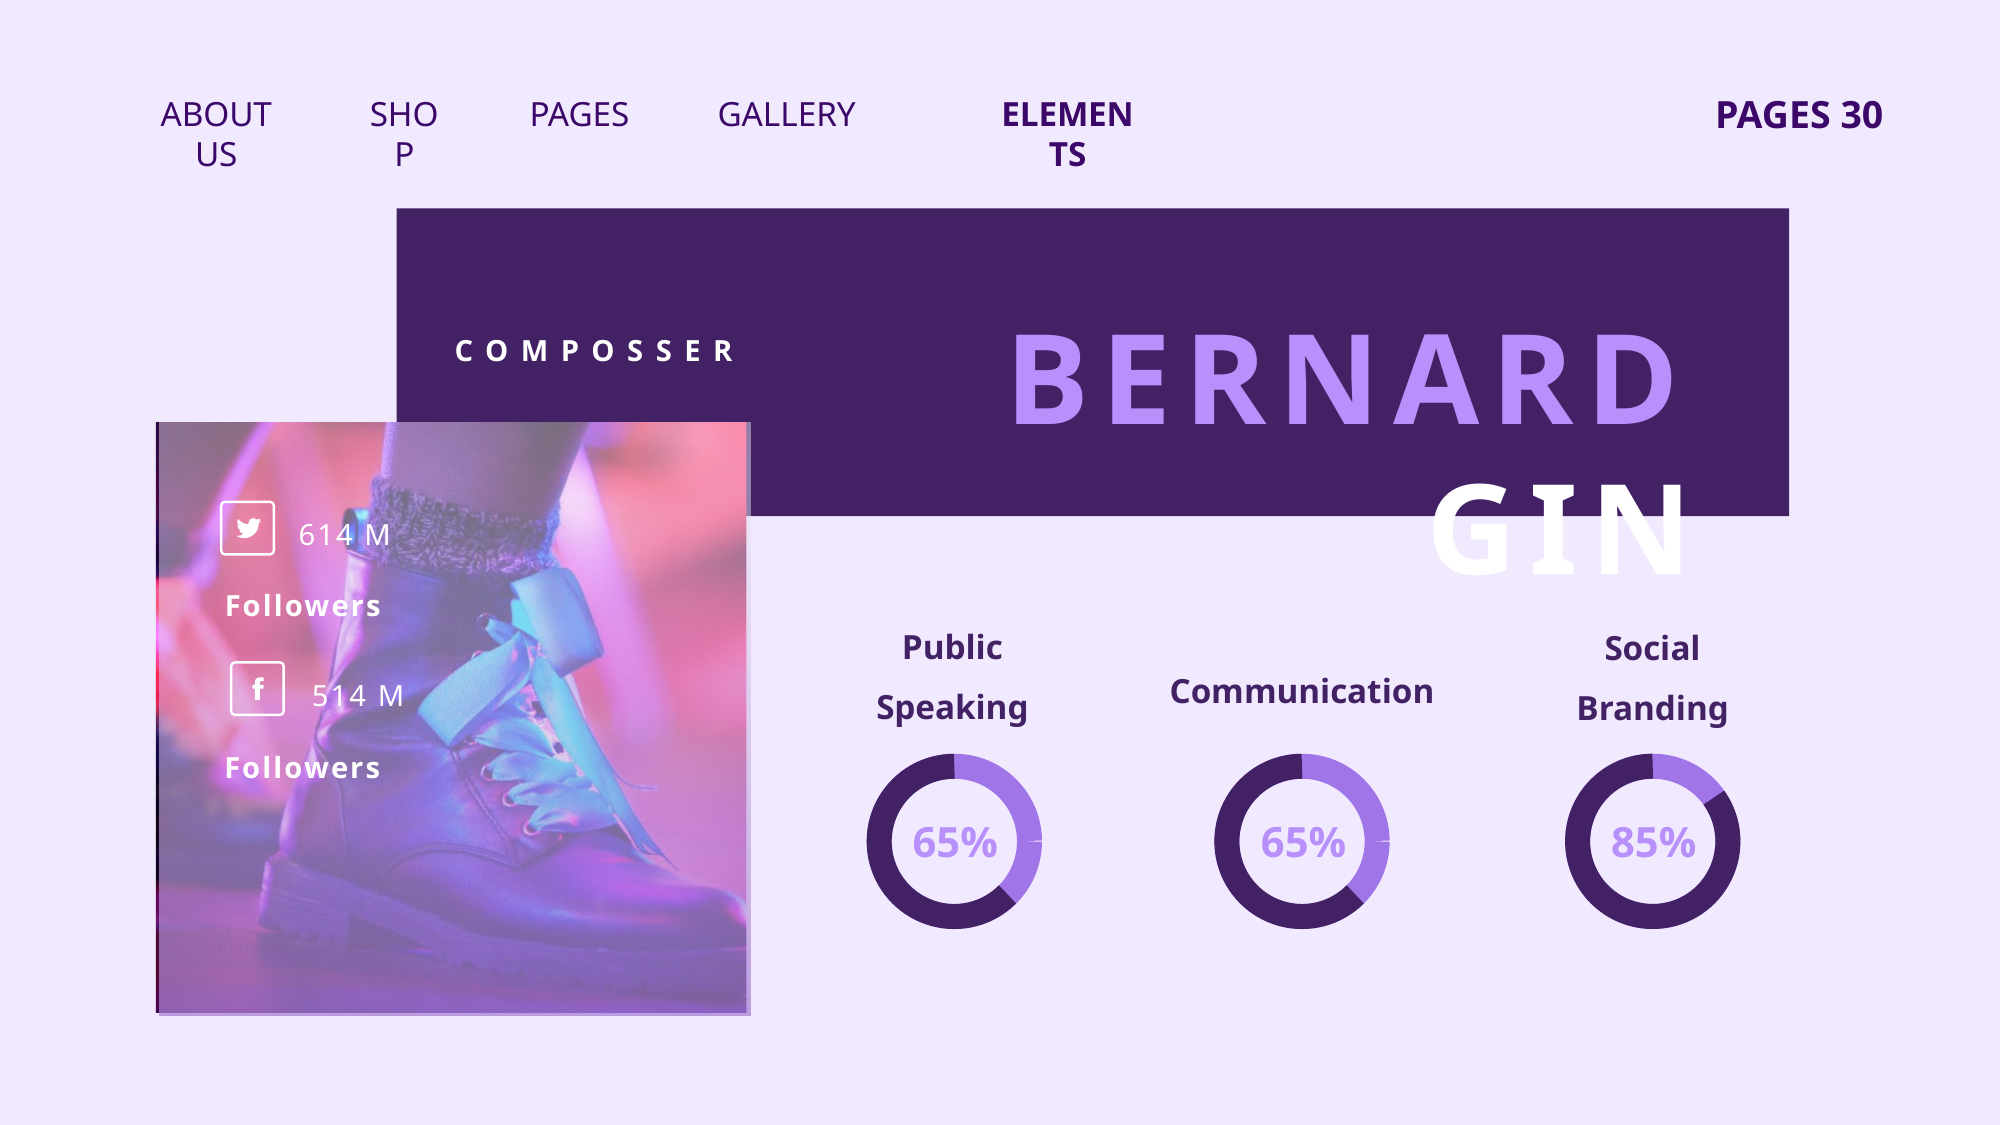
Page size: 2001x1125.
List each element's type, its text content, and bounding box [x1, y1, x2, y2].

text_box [130, 85, 1156, 142]
picture [155, 422, 747, 1013]
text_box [850, 600, 1055, 917]
text_box COMPOSSER [411, 325, 748, 375]
text_box BERNARD GIN [801, 292, 1707, 608]
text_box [1549, 601, 1756, 917]
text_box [209, 491, 436, 786]
text_box PAGES 30 [1700, 83, 1899, 144]
text_box [396, 207, 1790, 517]
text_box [1140, 644, 1464, 917]
text_box [159, 421, 751, 1017]
